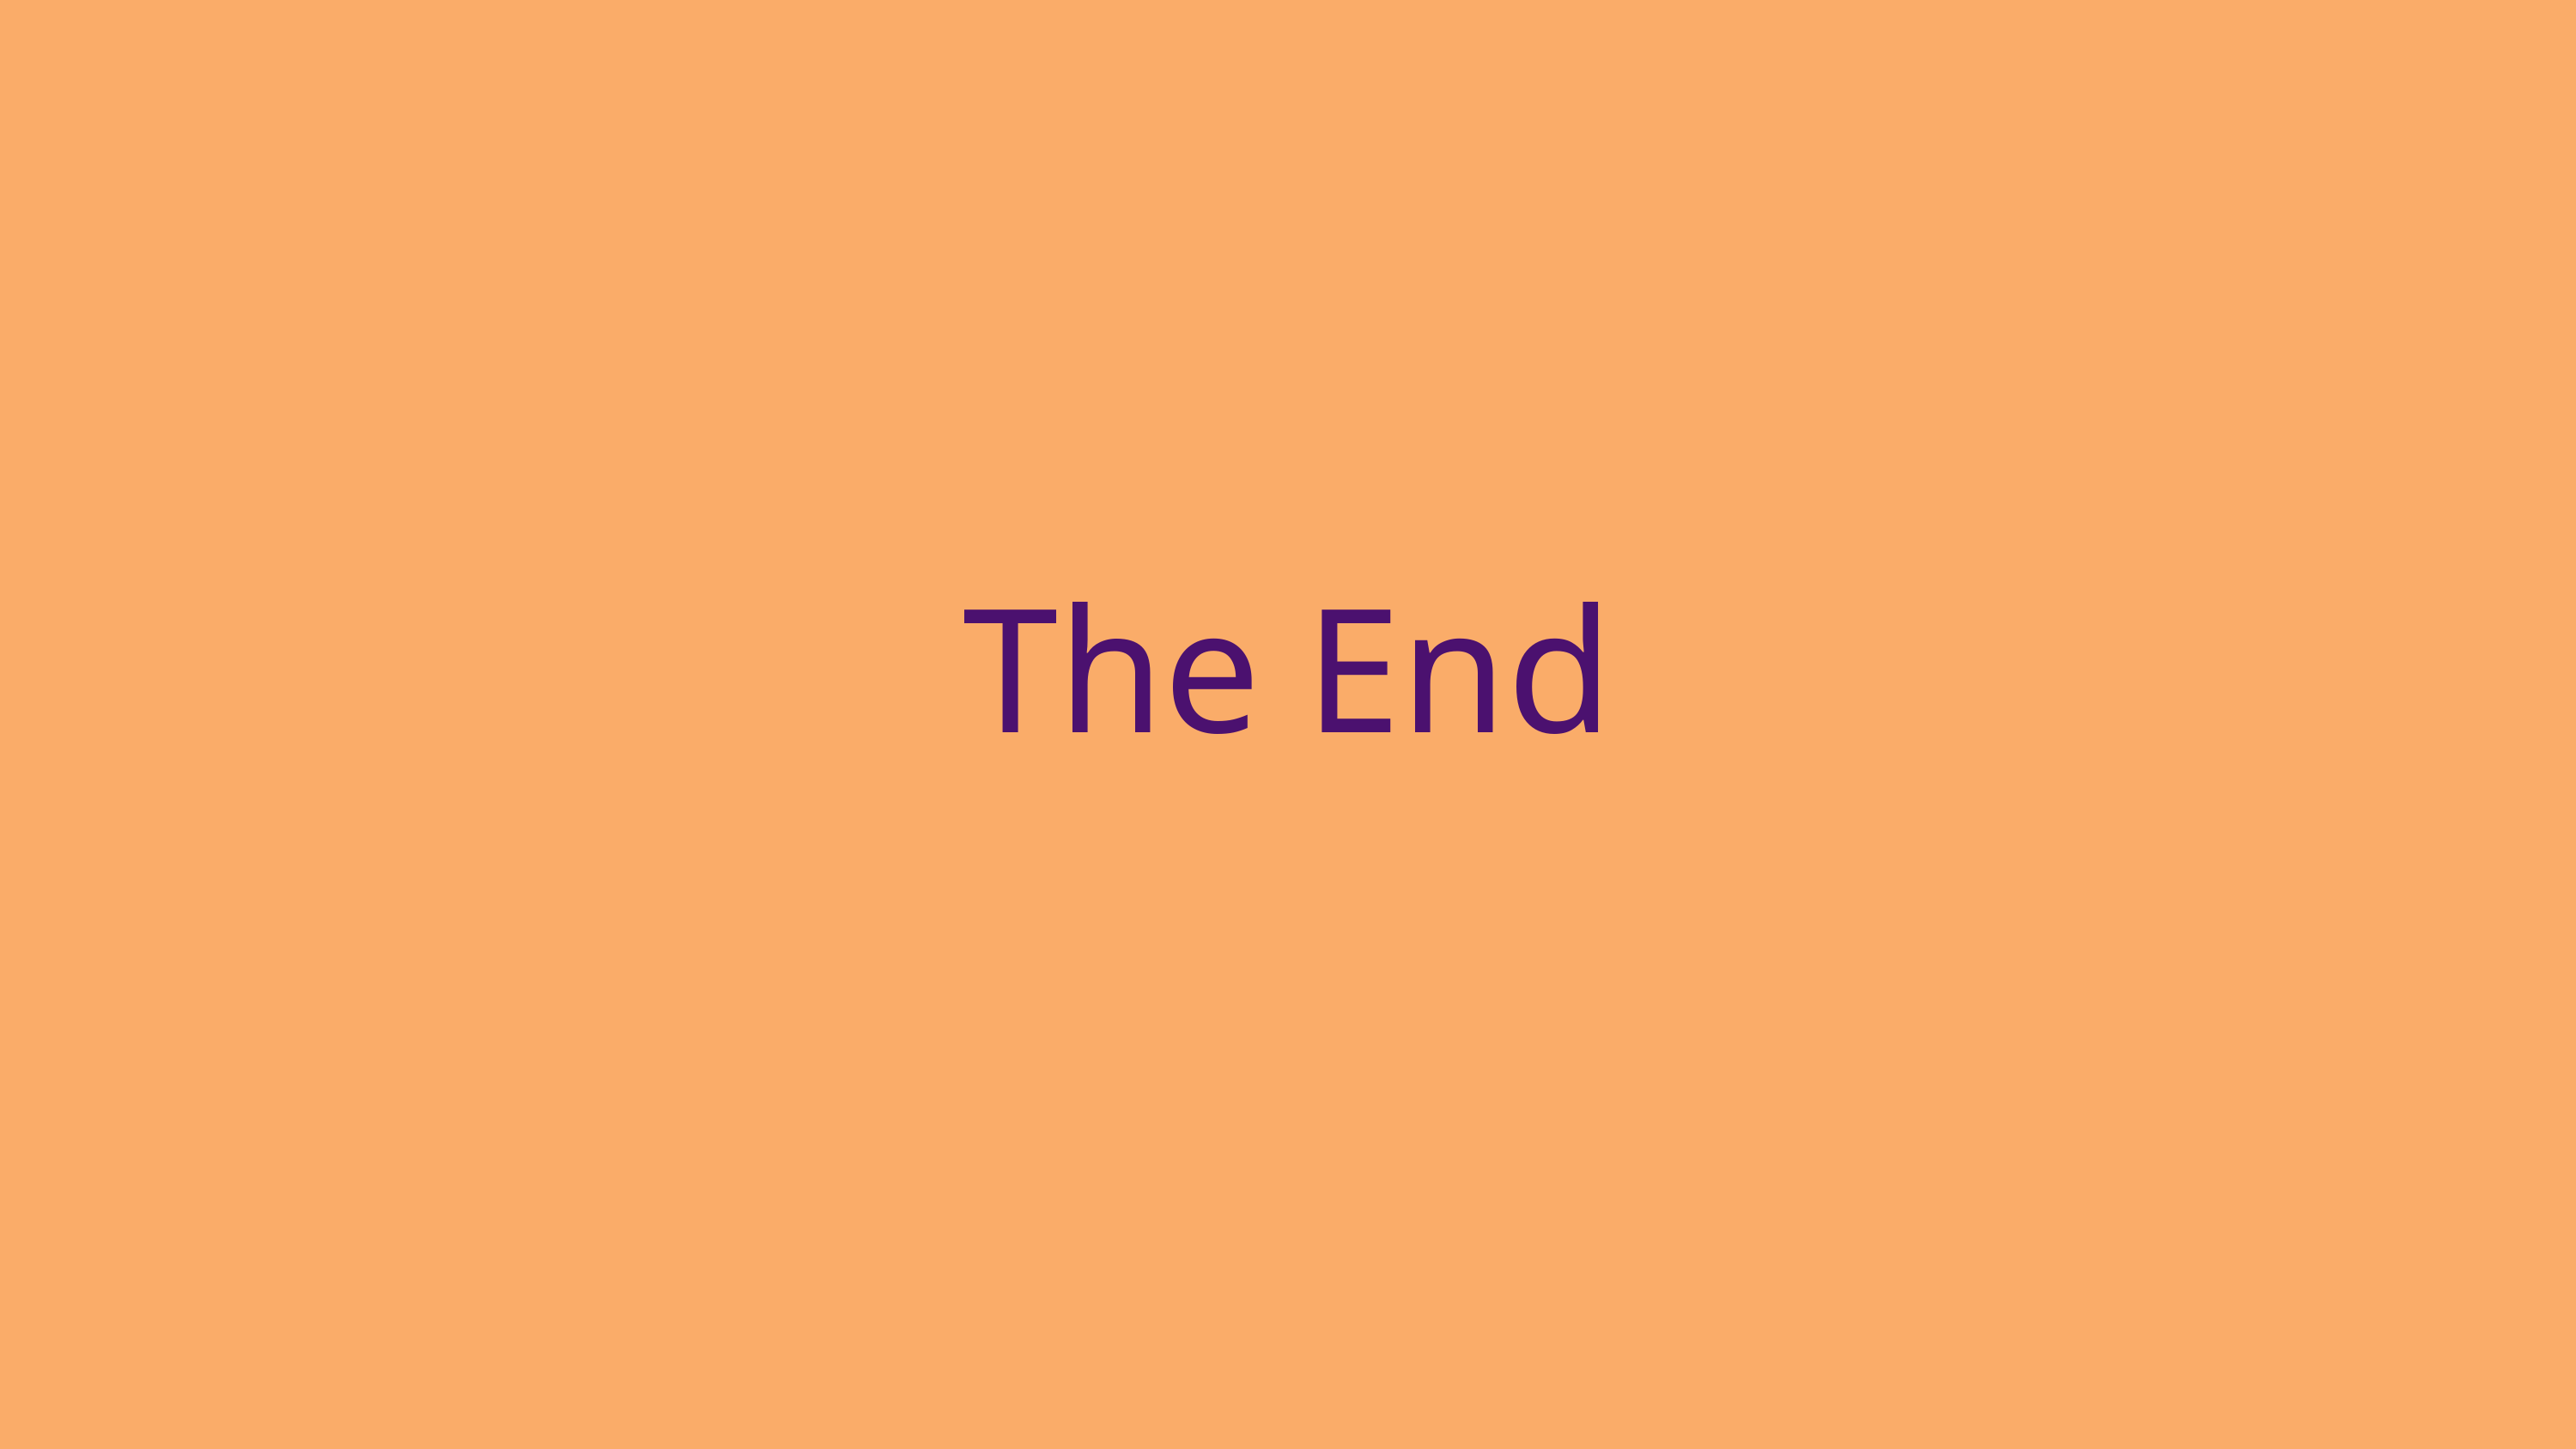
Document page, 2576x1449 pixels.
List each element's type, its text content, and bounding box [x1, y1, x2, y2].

text_box The End [623, 555, 1952, 773]
